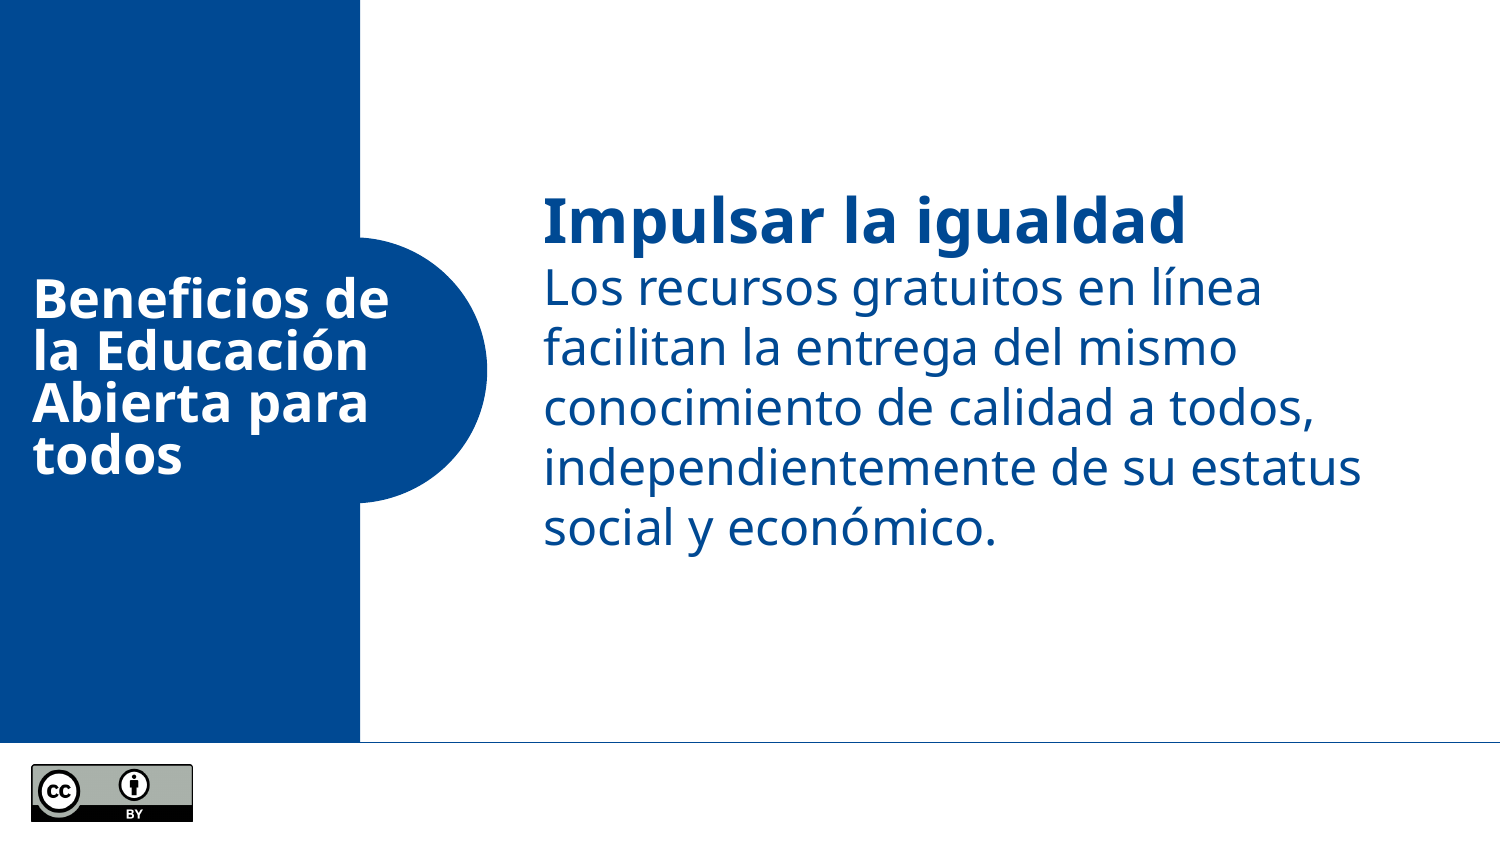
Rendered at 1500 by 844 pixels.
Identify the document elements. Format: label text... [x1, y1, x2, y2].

picture [31, 764, 193, 822]
text_box [275, 237, 488, 486]
text_box Beneficios de la Educación Abierta para todos [17, 261, 420, 500]
text_box [322, 500, 383, 504]
text_box Impulsar la igualdad Los recursos gratuitos en línea facilitan la entrega del mismo conocimiento de calidad a todos, independientemente de su estatus social y económico. [528, 165, 1440, 571]
text_box [0, 0, 361, 742]
text_box [0, 750, 1500, 844]
